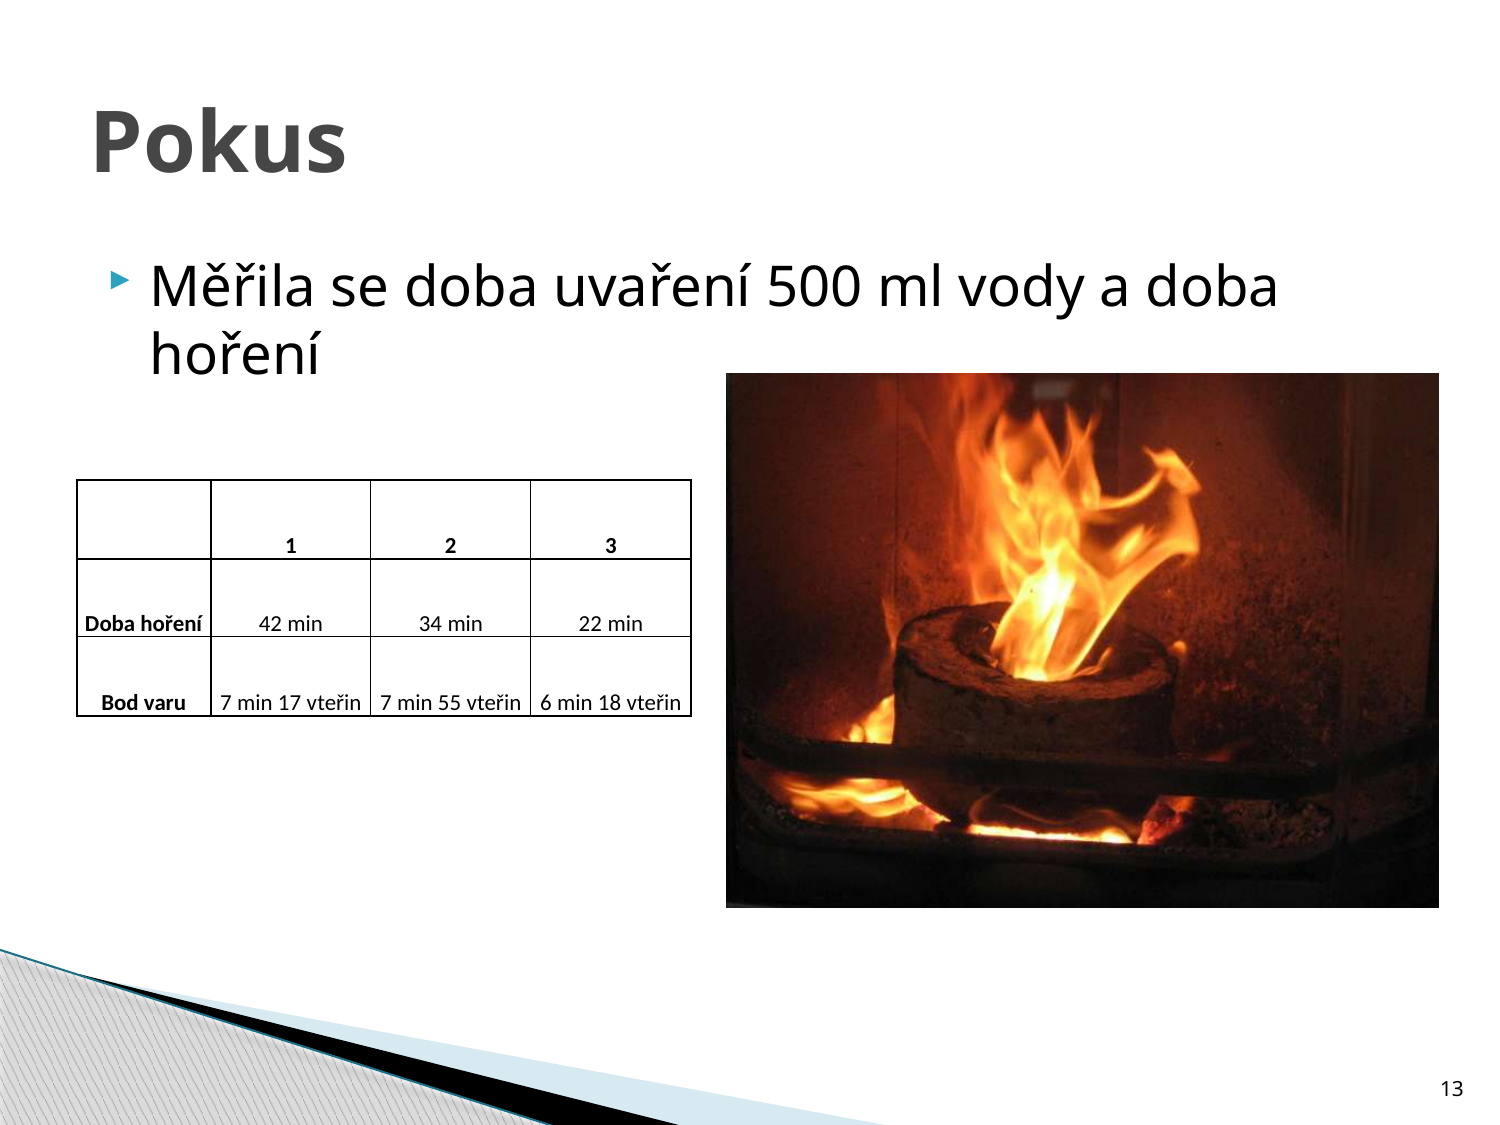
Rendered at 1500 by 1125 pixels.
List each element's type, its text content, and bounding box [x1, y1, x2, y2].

list Měřila se doba uvaření 500 ml vody a doba hoření [75, 243, 1425, 433]
table_cell 22 min [531, 560, 690, 636]
table_cell 7 min 55 vteřin [371, 637, 530, 715]
slide_number 13 [1418, 1051, 1479, 1112]
table_header 1 [212, 481, 370, 558]
table_cell Bod varu [78, 637, 210, 715]
table_cell 42 min [212, 560, 370, 636]
picture [726, 373, 1439, 908]
table_cell 6 min 18 vteřin [531, 637, 690, 715]
table_cell Doba hoření [78, 560, 210, 636]
table_cell 7 min 17 vteřin [212, 637, 370, 715]
table_header 3 [531, 481, 690, 558]
table_header 2 [371, 481, 530, 558]
table_cell 34 min [371, 560, 530, 636]
table_header [78, 481, 210, 558]
title Pokus [75, 45, 1425, 233]
